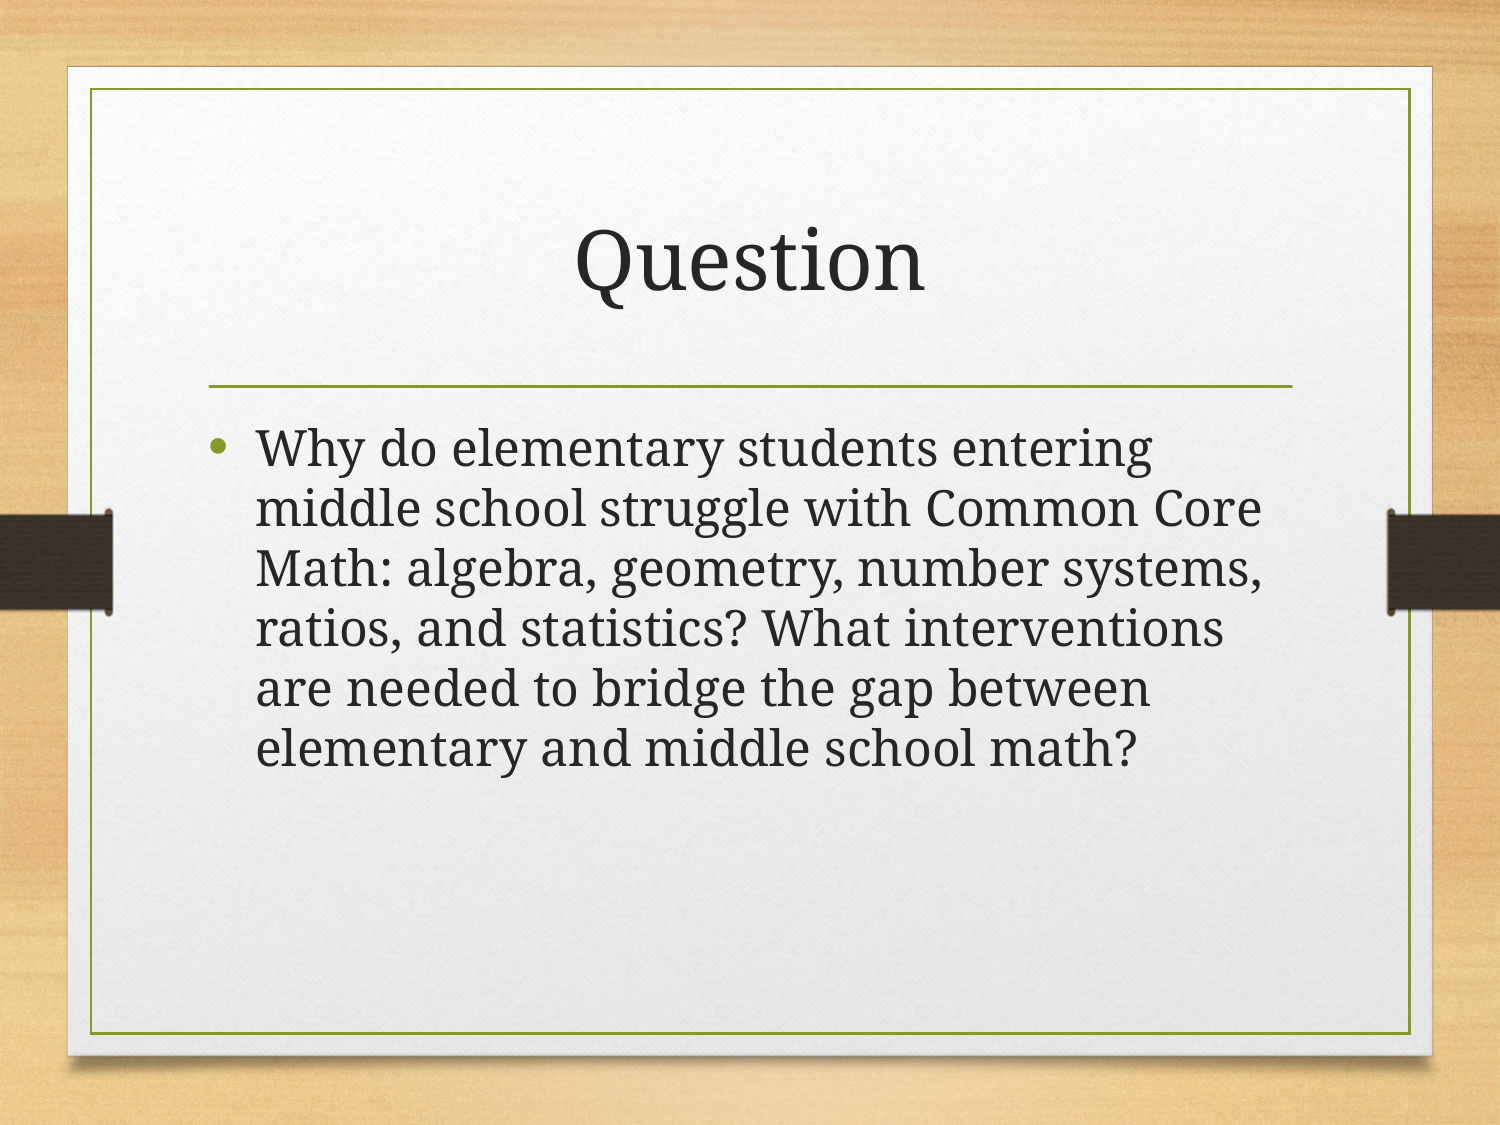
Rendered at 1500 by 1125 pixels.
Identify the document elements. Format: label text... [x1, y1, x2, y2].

list Why do elementary students entering middle school struggle with Common Core Math: algebra, geometry, number systems, ratios, and statistics? What interventions are needed to bridge the gap between elementary and middle school math? [193, 408, 1309, 974]
title Question [193, 150, 1309, 365]
picture [0, 0, 1500, 1125]
